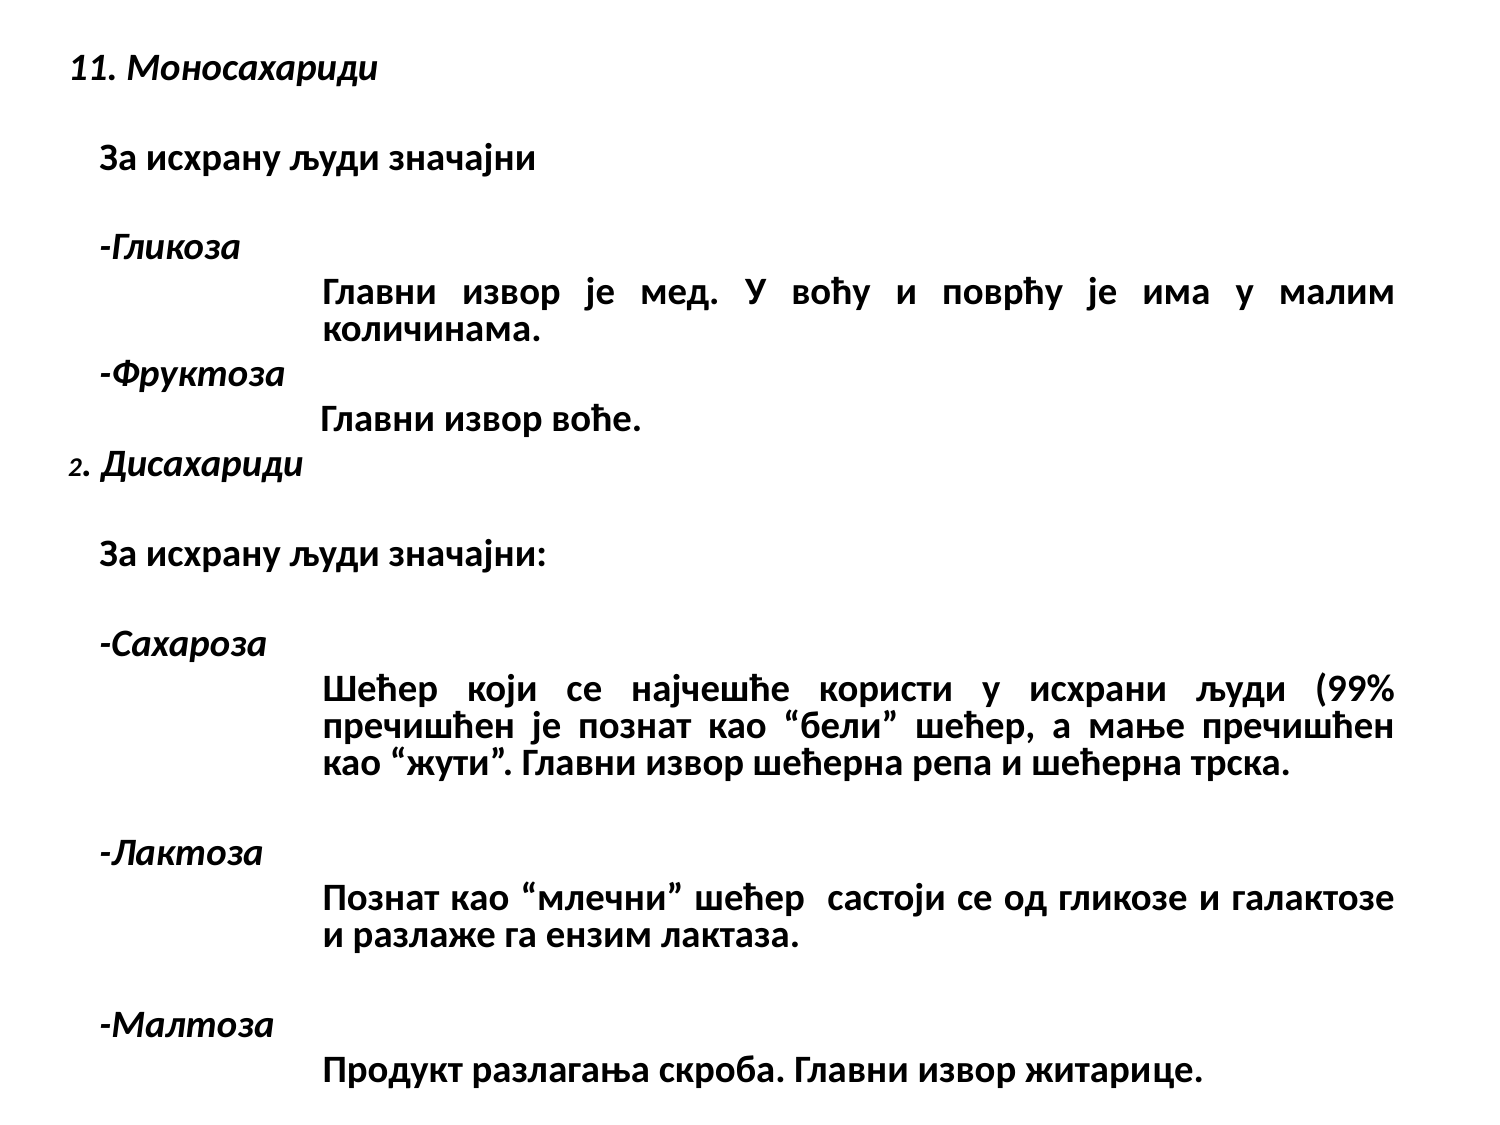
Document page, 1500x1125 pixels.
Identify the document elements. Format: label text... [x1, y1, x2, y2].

subtitle 11. Моносахариди За исхрану људи значајни -Гликоза Главни извор је мед. У воћу и поврћу је има у малим количинама. -Фруктоза Главни извор воће. 2. Дисахариди За исхрану људи значајни: -Сахароза Шећер који се најчешће користи у исхрани људи (99% пречишћен је познат као “бели” шећер, а мање пречишћен као “жути”. Главни извор шећерна репа и шећерна трска. -Лактоза Познат као “млечни” шећер састоји се од гликозе и галактозе и разлаже га ензим лактаза. -Малтоза Продукт разлагања скроба. Главни извор житарице. [53, 42, 1412, 1106]
